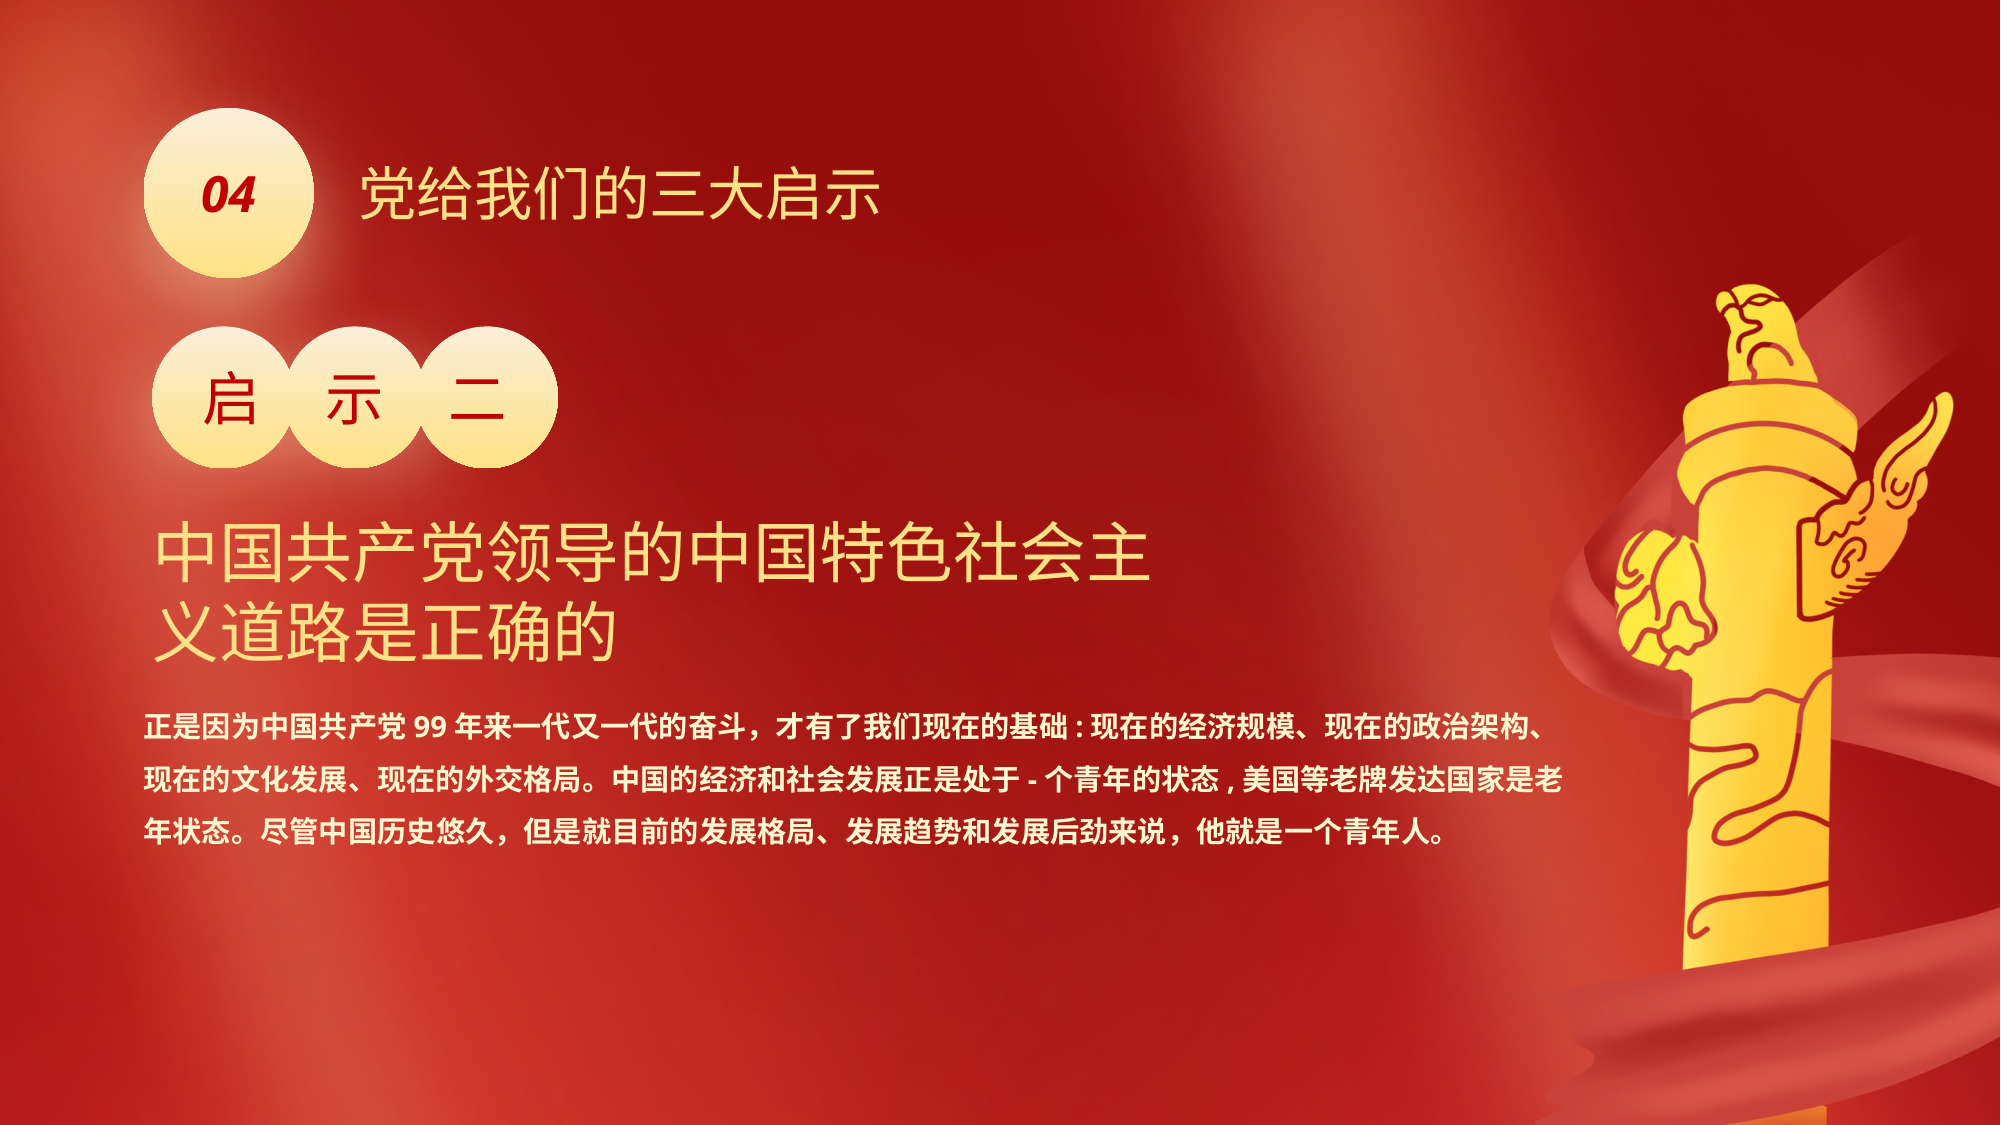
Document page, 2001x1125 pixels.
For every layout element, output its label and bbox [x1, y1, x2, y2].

text_box [152, 326, 558, 469]
text_box [143, 107, 886, 278]
text_box [143, 511, 999, 844]
picture [0, 0, 2000, 1125]
